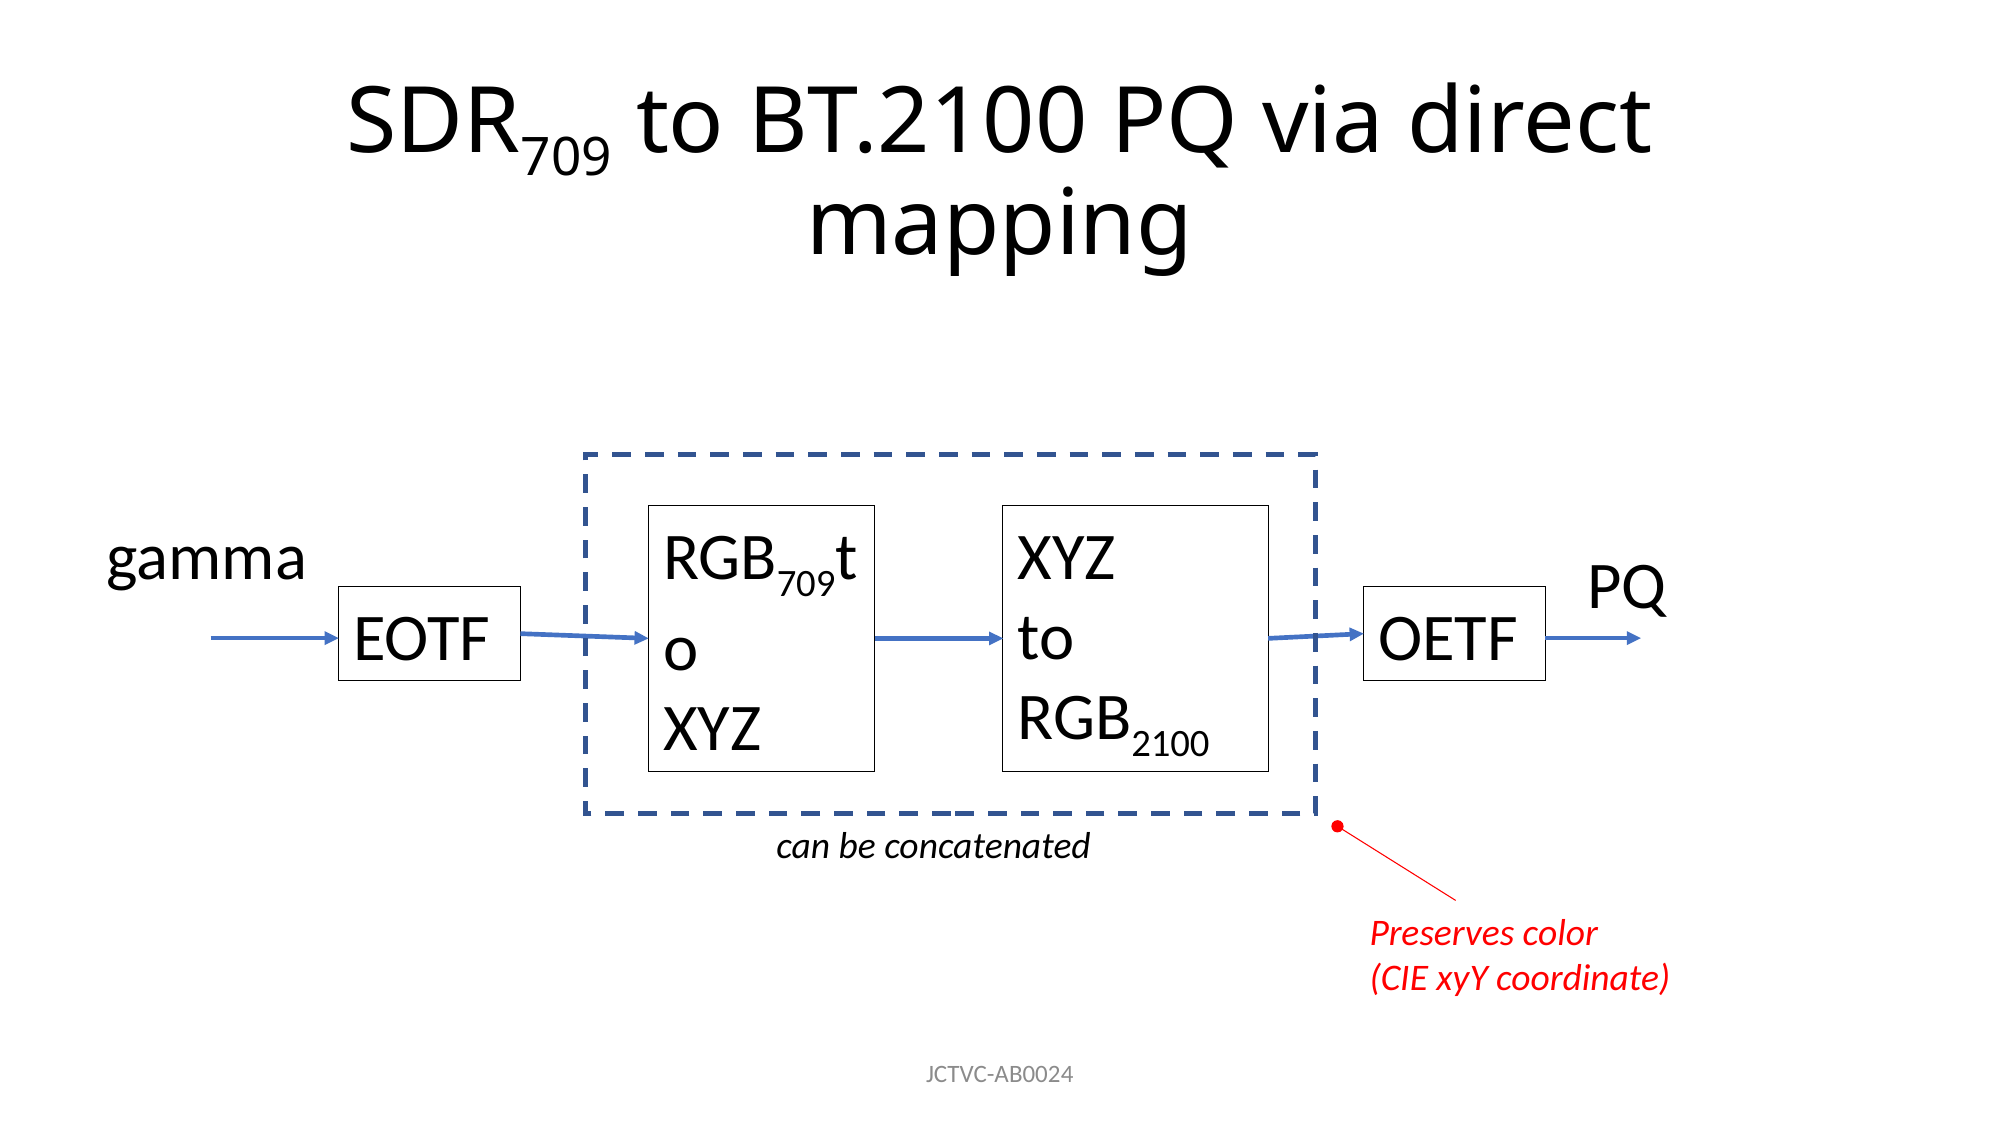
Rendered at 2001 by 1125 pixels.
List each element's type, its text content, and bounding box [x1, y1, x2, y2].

text_box OETF [1363, 586, 1546, 681]
text_box PQ [1572, 534, 1825, 630]
footer JCTVC-AB0024 [662, 1042, 1338, 1103]
text_box [584, 454, 1317, 815]
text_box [1337, 826, 1456, 901]
text_box gamma [91, 505, 344, 601]
text_box Preserves color (CIE xyY coordinate) [1354, 900, 1854, 1006]
title SDR709 to BT.2100 PQ via direct mapping [137, 59, 1863, 278]
text_box EOTF [338, 586, 521, 681]
text_box can be concatenated [761, 813, 1203, 874]
